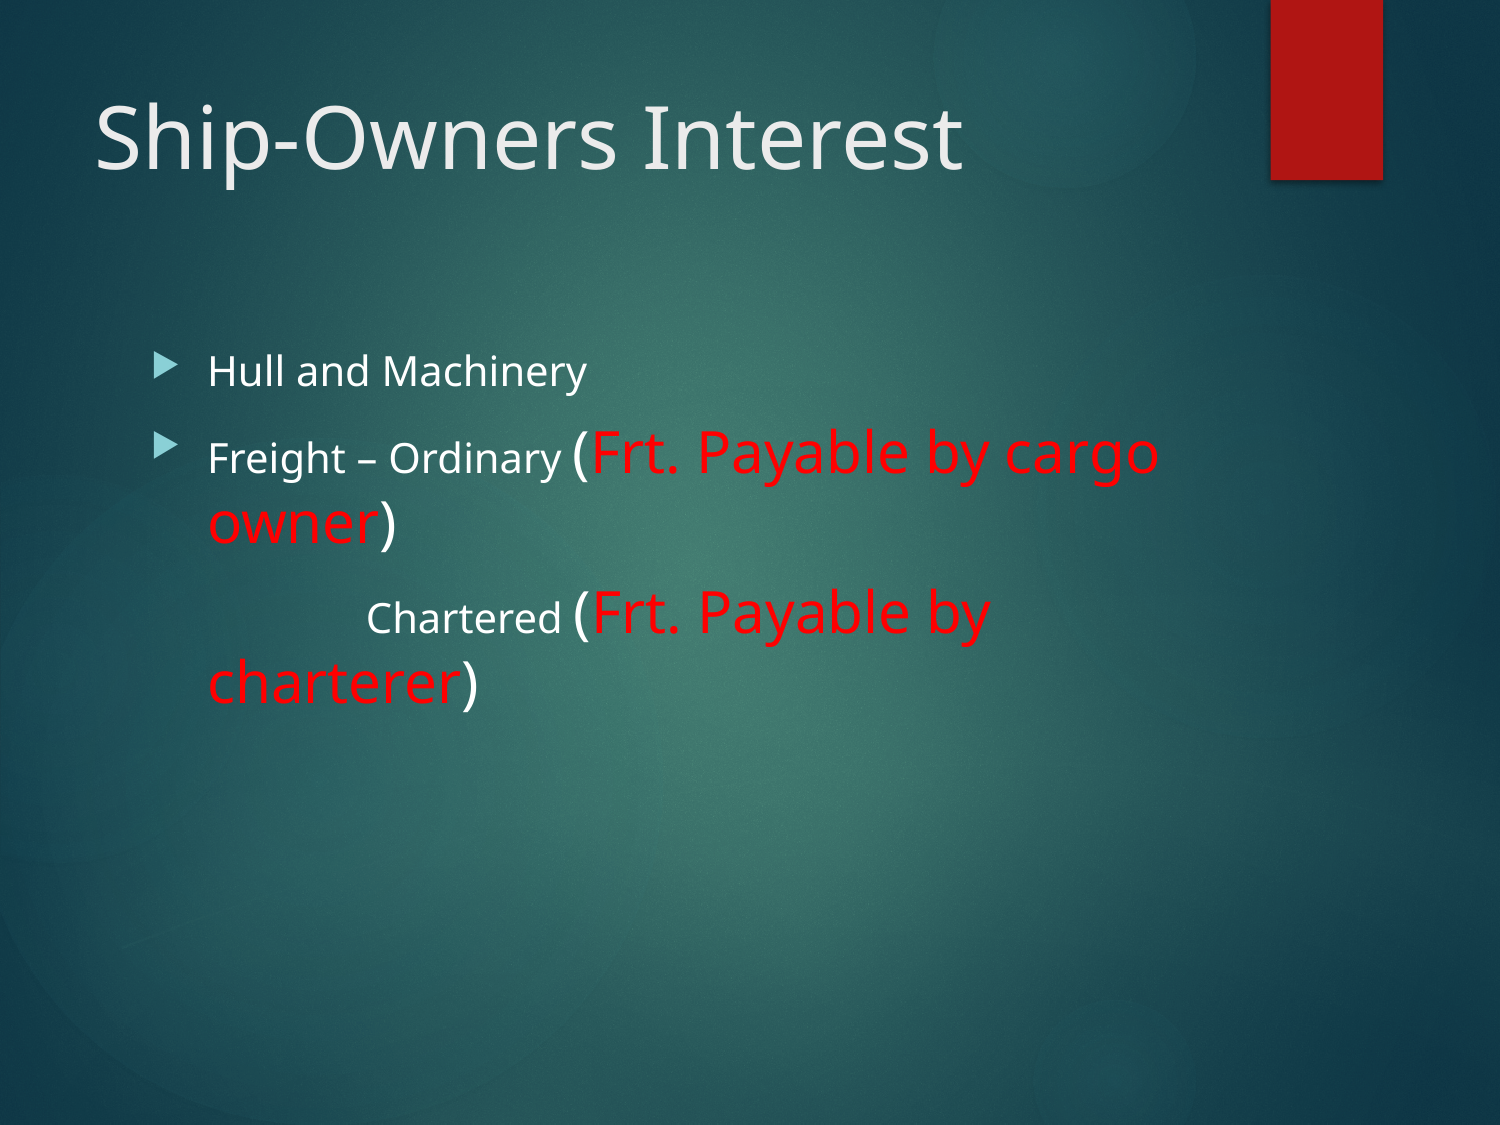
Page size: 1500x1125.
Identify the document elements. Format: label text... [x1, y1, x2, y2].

title Ship-Owners Interest [79, 74, 1237, 304]
list Hull and Machinery Freight – Ordinary (Frt. Payable by cargo owner) Chartered (Frt. Payable by charterer) [135, 336, 1237, 1025]
